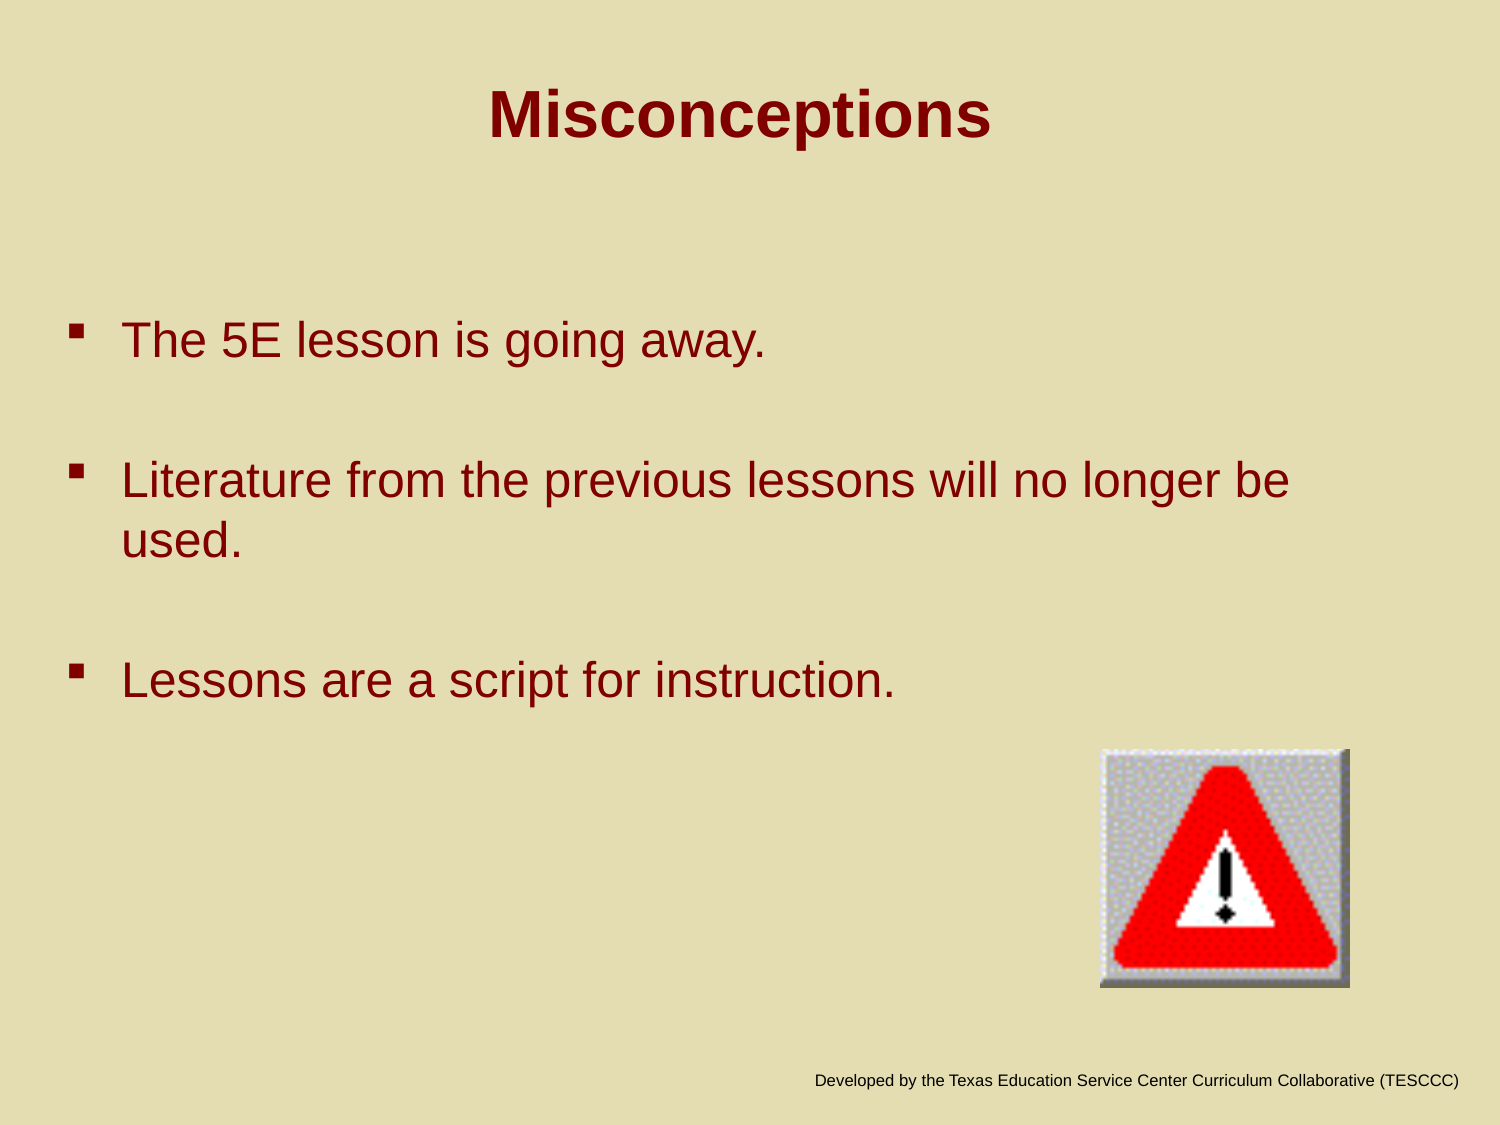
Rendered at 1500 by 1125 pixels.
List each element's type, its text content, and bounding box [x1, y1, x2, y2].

picture [1099, 749, 1351, 988]
list The 5E lesson is going away. Literature from the previous lessons will no longer be used. Lessons are a script for instruction. [49, 299, 1426, 738]
title Misconceptions [0, 87, 1500, 276]
